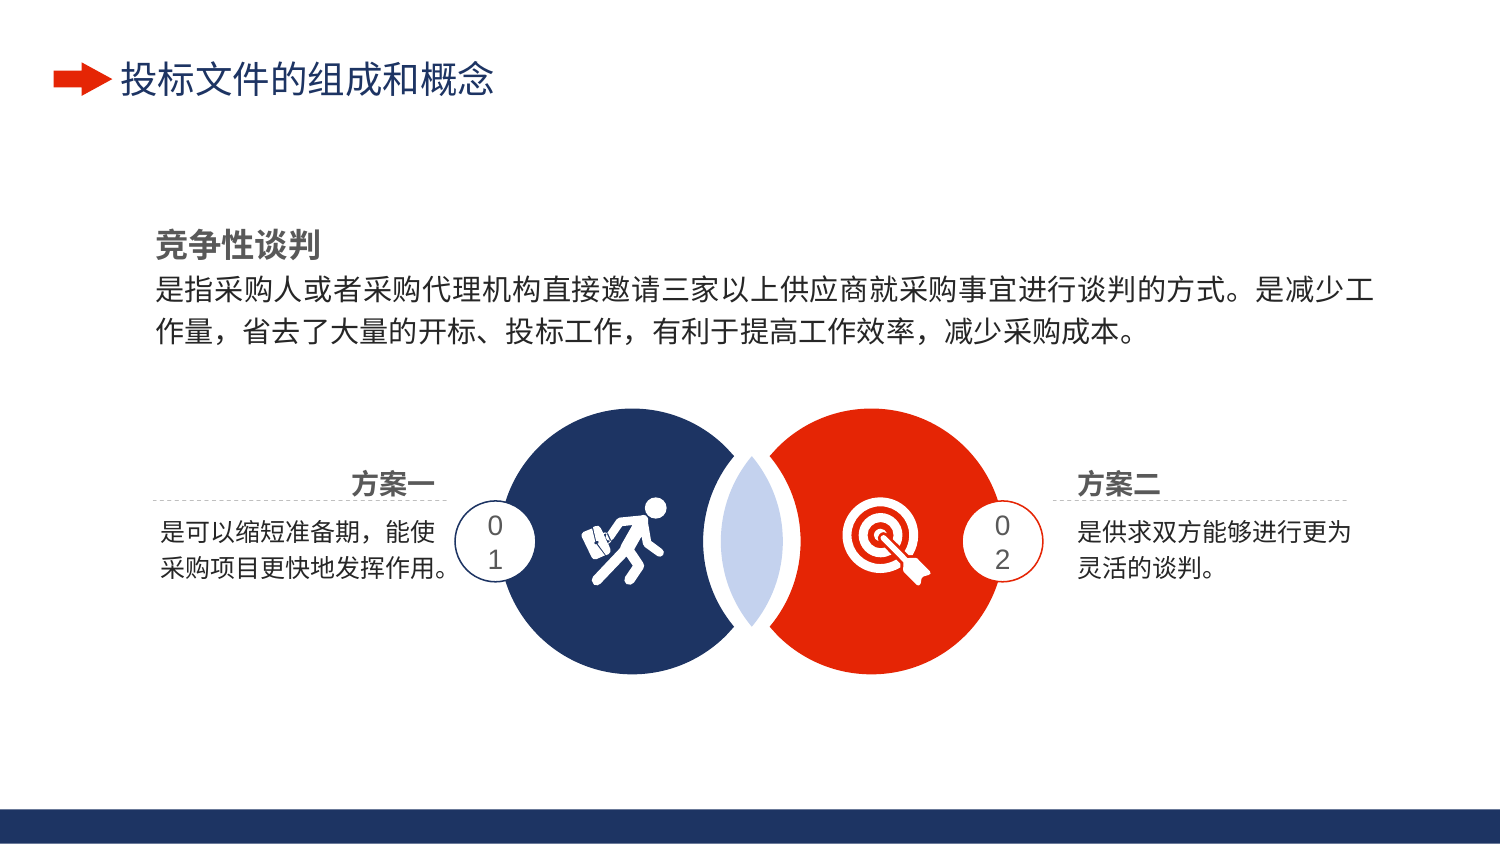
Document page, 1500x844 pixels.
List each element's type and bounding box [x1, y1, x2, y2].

text_box [124, 408, 1390, 675]
text_box [140, 209, 1390, 358]
